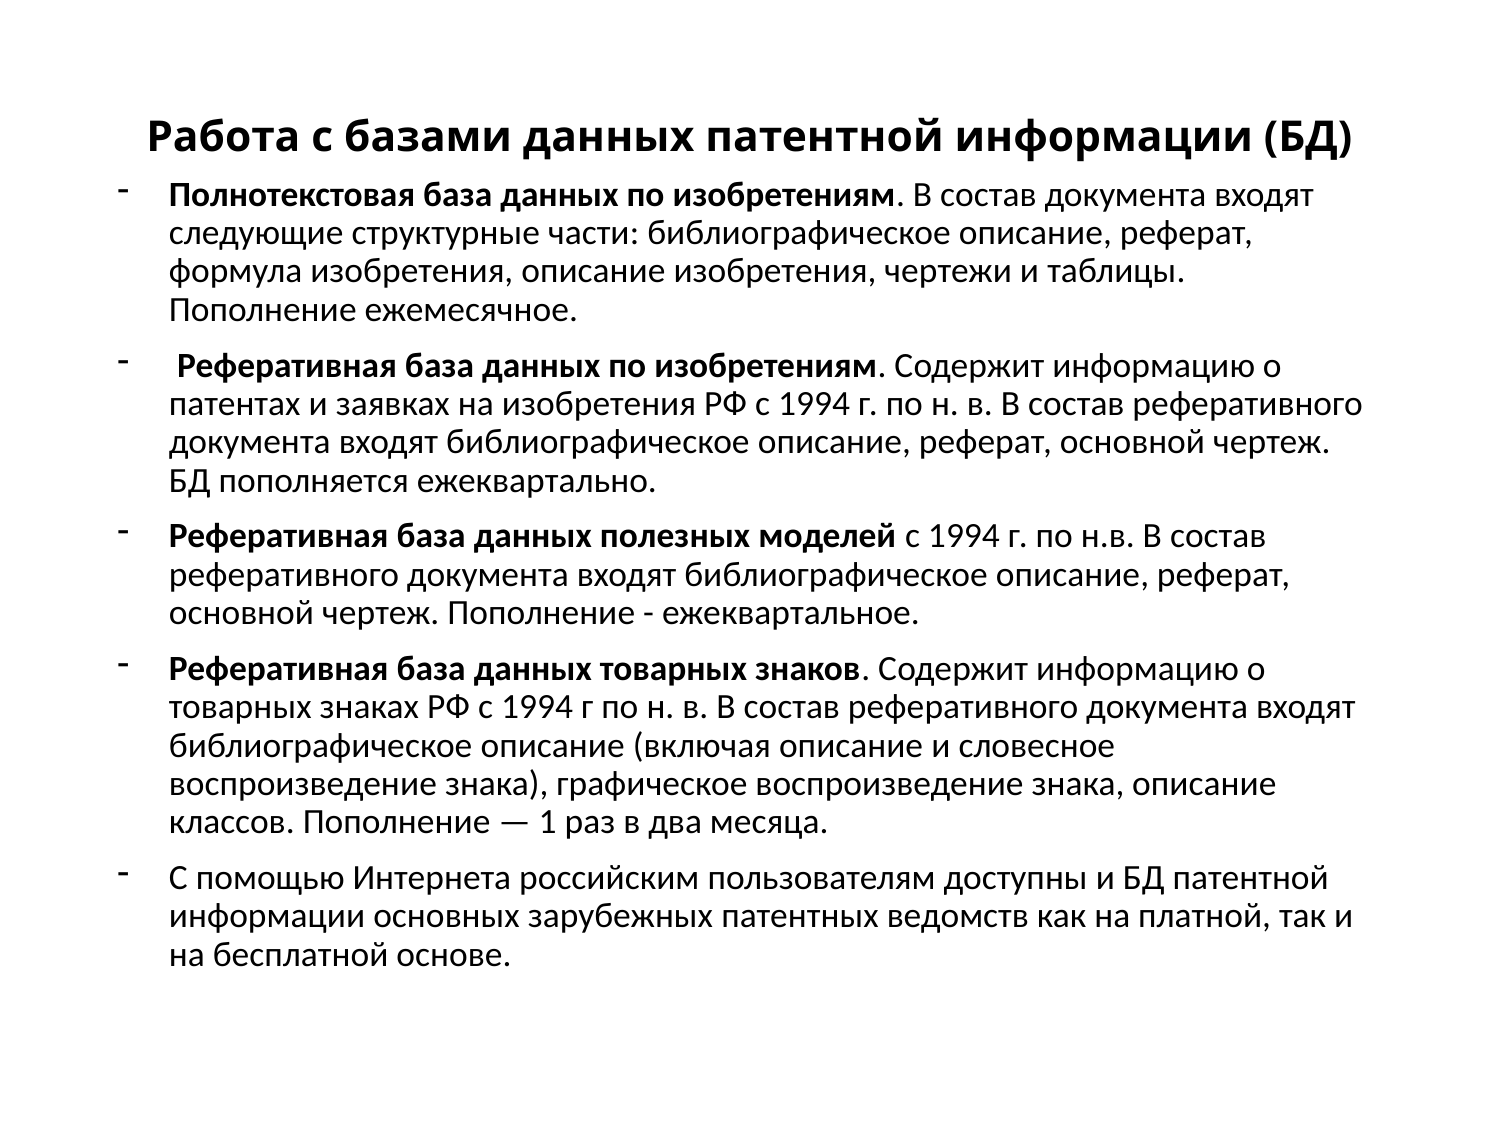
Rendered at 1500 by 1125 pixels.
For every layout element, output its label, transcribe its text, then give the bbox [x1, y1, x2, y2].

title Работа с базами данных патентной информации (БД) [102, 97, 1397, 168]
list Полнотекстовая база данных по изобретениям. В состав документа входят следующие структурные части: библиографическое описание, реферат, формула изобретения, описание изобретения, чертежи и таблицы. Пополнение ежемесячное. Реферативная база данных по изобретениям. Содержит информацию о патентах и заявках на изобретения РФ с 1994 г. по н. в. В состав реферативного документа входят библиографическое описание, реферат, основной чертеж. БД пополняется ежеквартально. Реферативная база данных полезных моделей с 1994 г. по н.в. В состав реферативного документа входят библиографическое описание, реферат, основной чертеж. Пополнение - ежеквартальное. Реферативная база данных товарных знаков. Содержит информацию о товарных знаках РФ с 1994 г по н. в. В состав реферативного документа входят библиографическое описание (включая описание и словесное воспроизведение знака), графическое воспроизведение знака, описание классов. Пополнение — 1 раз в два месяца. С помощью Интернета российским пользователям доступны и БД патентной информации основных зарубежных патентных ведомств как на платной, так и на бесплатной основе. [102, 168, 1397, 999]
